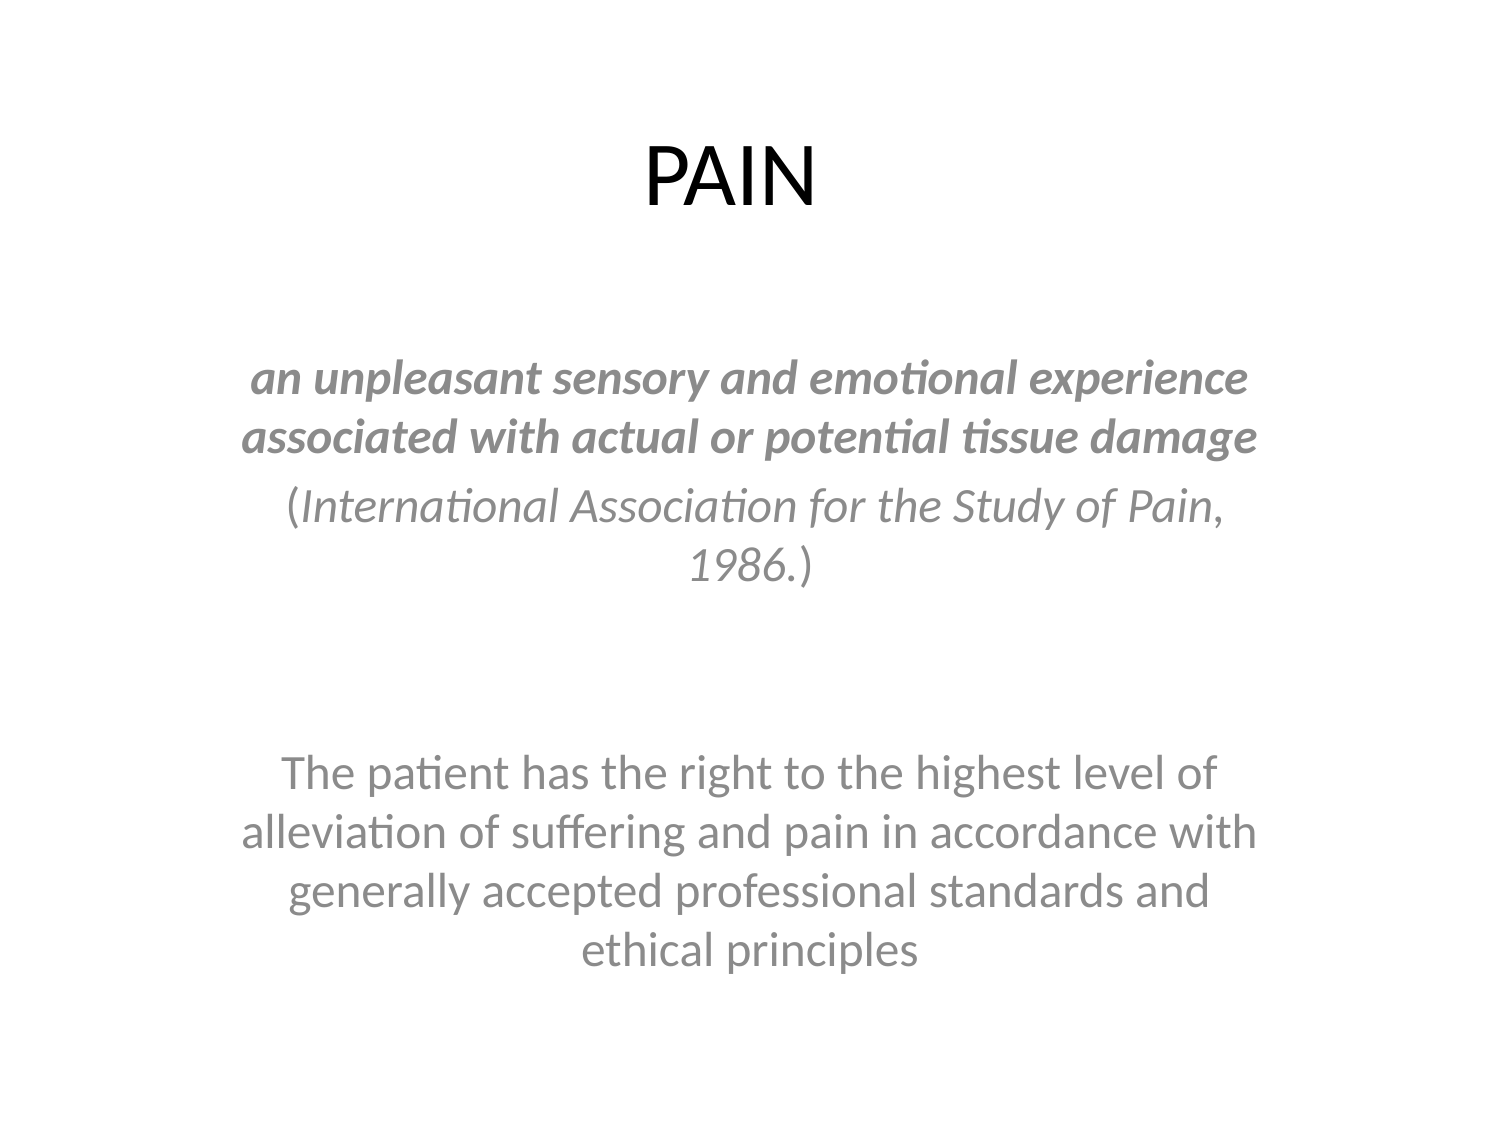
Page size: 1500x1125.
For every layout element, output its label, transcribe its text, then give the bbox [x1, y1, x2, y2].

subtitle an unpleasant sensory and emotional experience associated with actual or potential tissue damage (International Association for the Study of Pain, 1986.) The patient has the right to the highest level of alleviation of suffering and pain in accordance with generally accepted professional standards and ethical principles [225, 337, 1275, 1032]
title PAIN [112, 62, 1200, 275]
